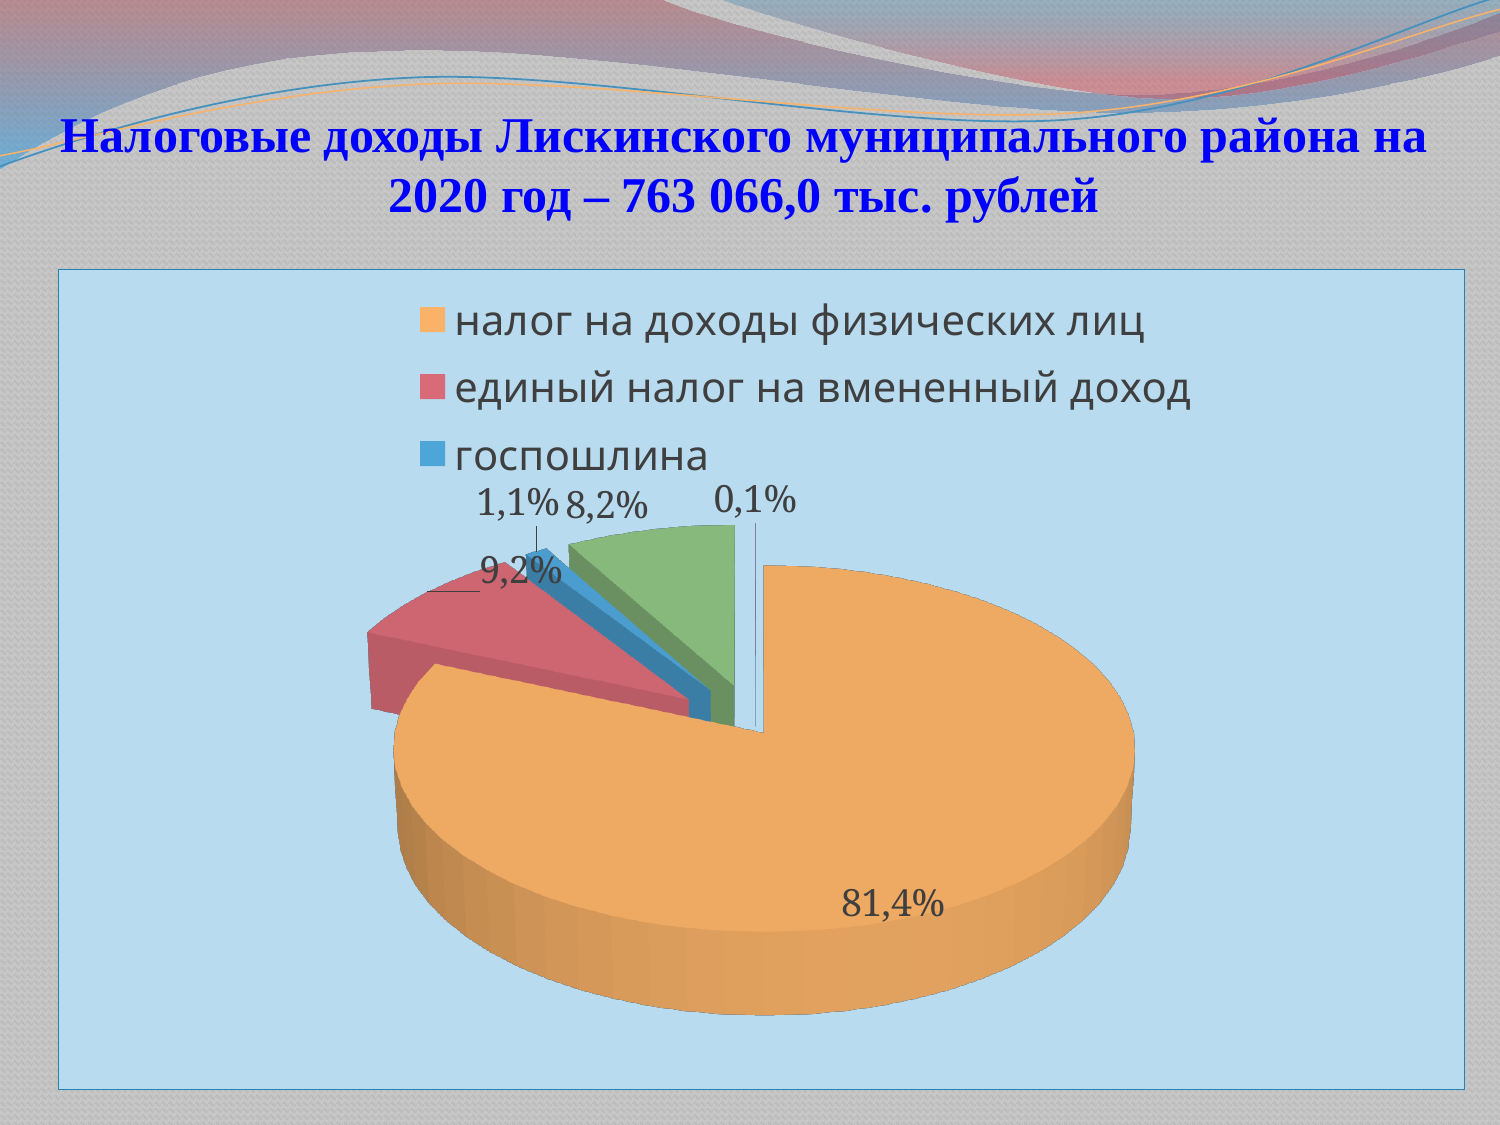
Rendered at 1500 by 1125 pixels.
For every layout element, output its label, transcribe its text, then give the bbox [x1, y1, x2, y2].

chart [58, 269, 1466, 1091]
title Налоговые доходы Лискинского муниципального района на 2020 год – 763 066,0 тыс. рублей [58, 82, 1430, 223]
